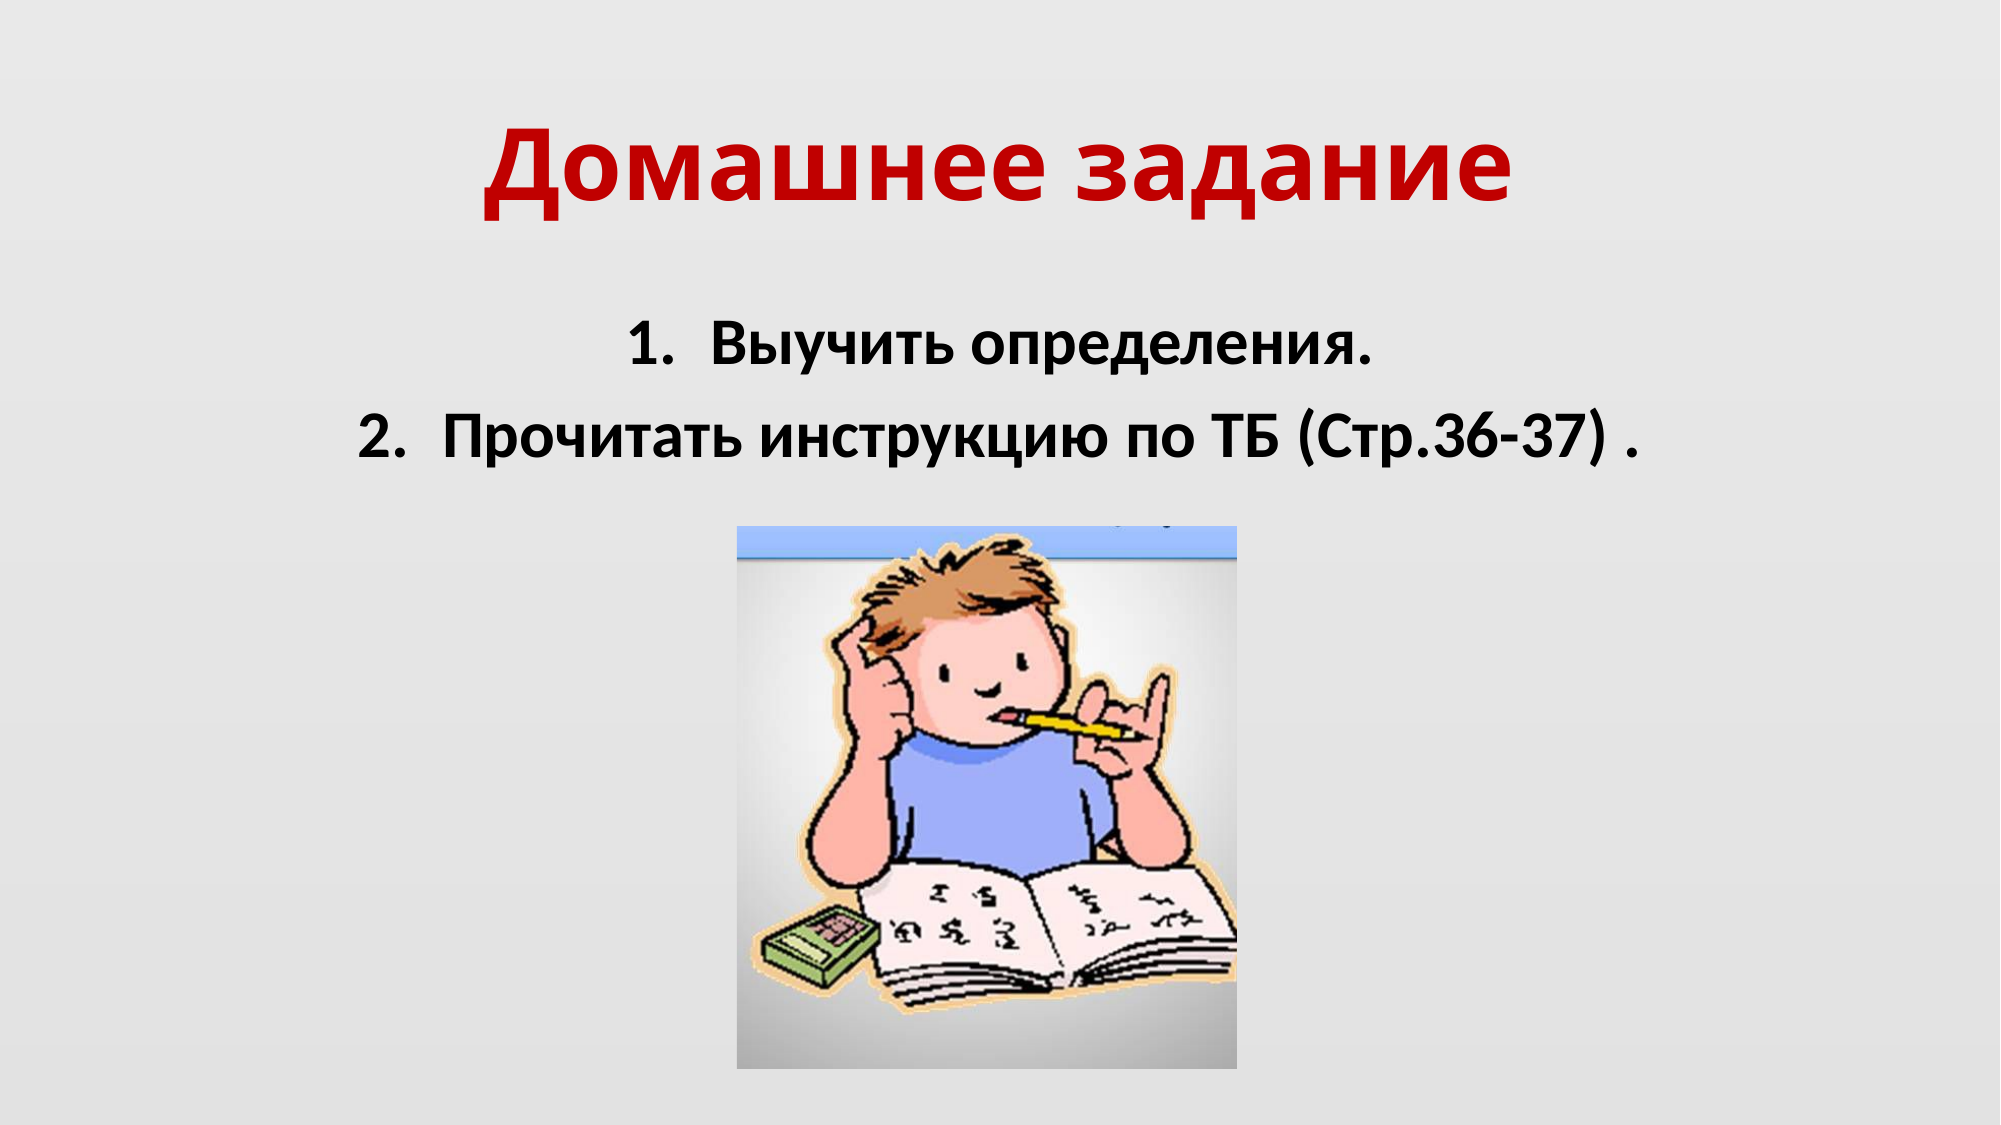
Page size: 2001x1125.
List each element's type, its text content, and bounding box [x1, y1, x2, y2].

title Домашнее задание [137, 59, 1863, 278]
list Выучить определения. Прочитать инструкцию по ТБ (Стр.36-37) . [137, 299, 1863, 1014]
picture [736, 526, 1237, 1069]
